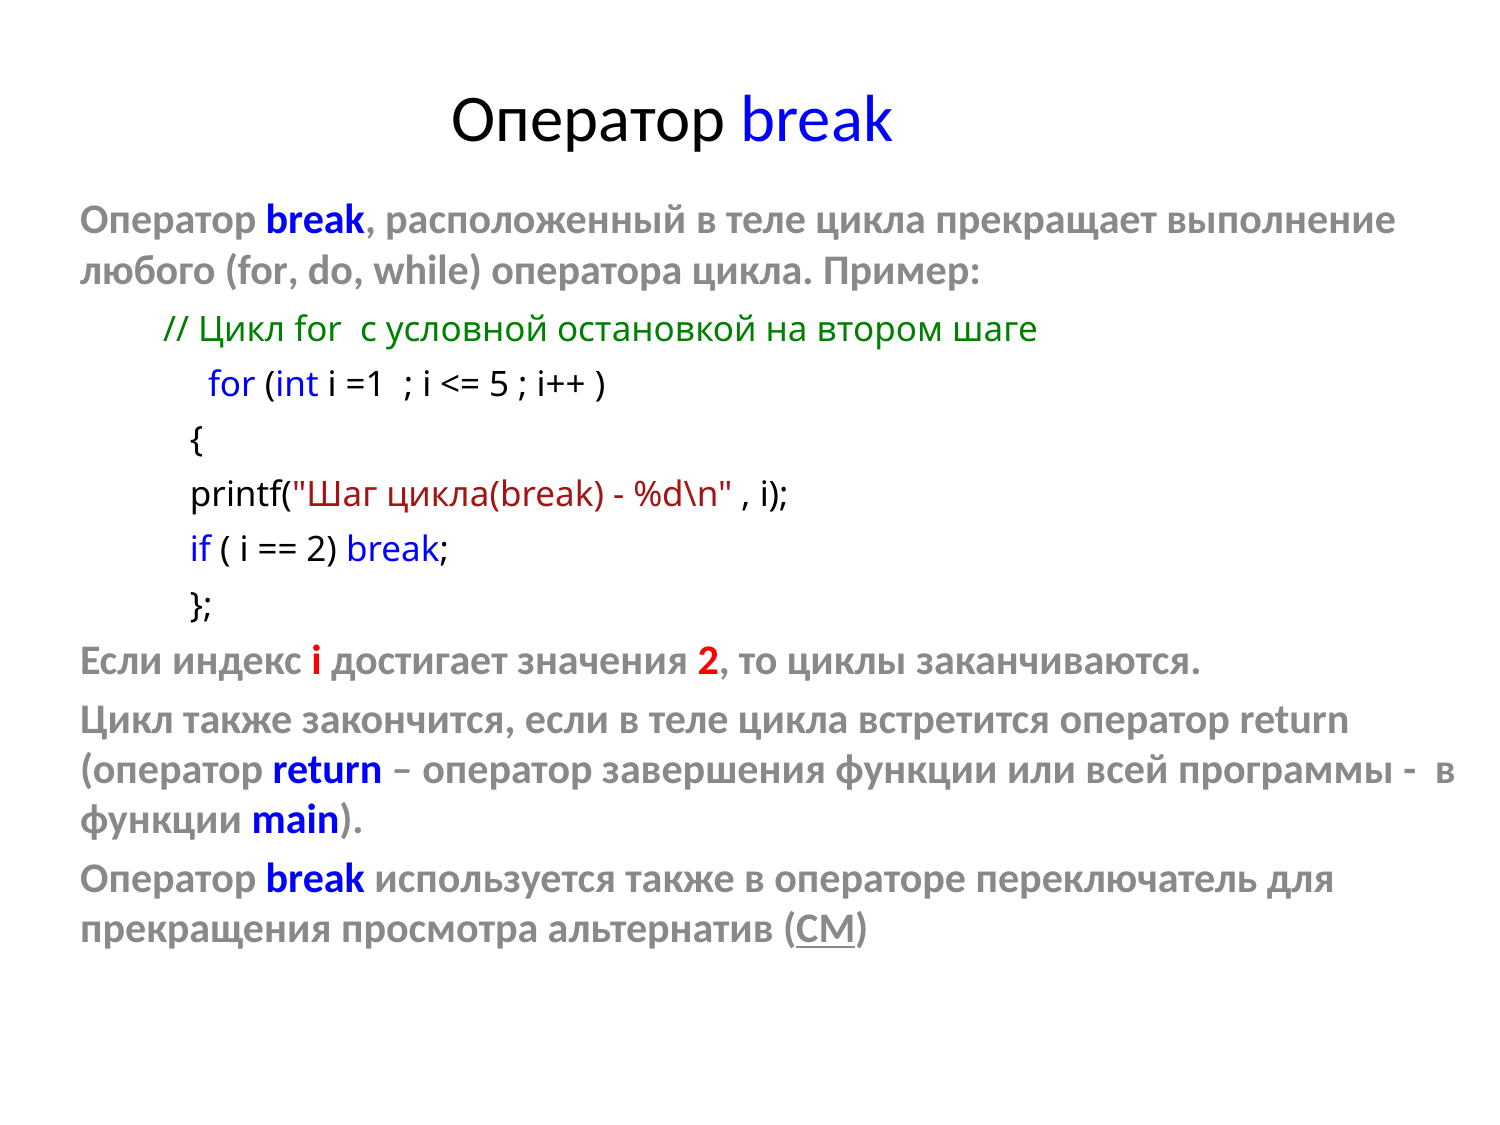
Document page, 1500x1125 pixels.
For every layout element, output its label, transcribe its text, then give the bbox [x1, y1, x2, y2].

list Оператор break, расположенный в теле цикла прекращает выполнение любого (for, do, while) оператора цикла. Пример: // Цикл for с условной остановкой на втором шаге for (int i =1 ; i <= 5 ; i++ ) { printf("Шаг цикла(break) - %d\n" , i); if ( i == 2) break; }; Если индекс i достигает значения 2, то циклы заканчиваются. Цикл также закончится, если в теле цикла встретится оператор return (оператор return – оператор завершения функции или всей программы - в функции main). Оператор break используется также в операторе переключатель для прекращения просмотра альтернатив (СМ) [64, 184, 1483, 965]
title Оператор break [75, 45, 1270, 184]
